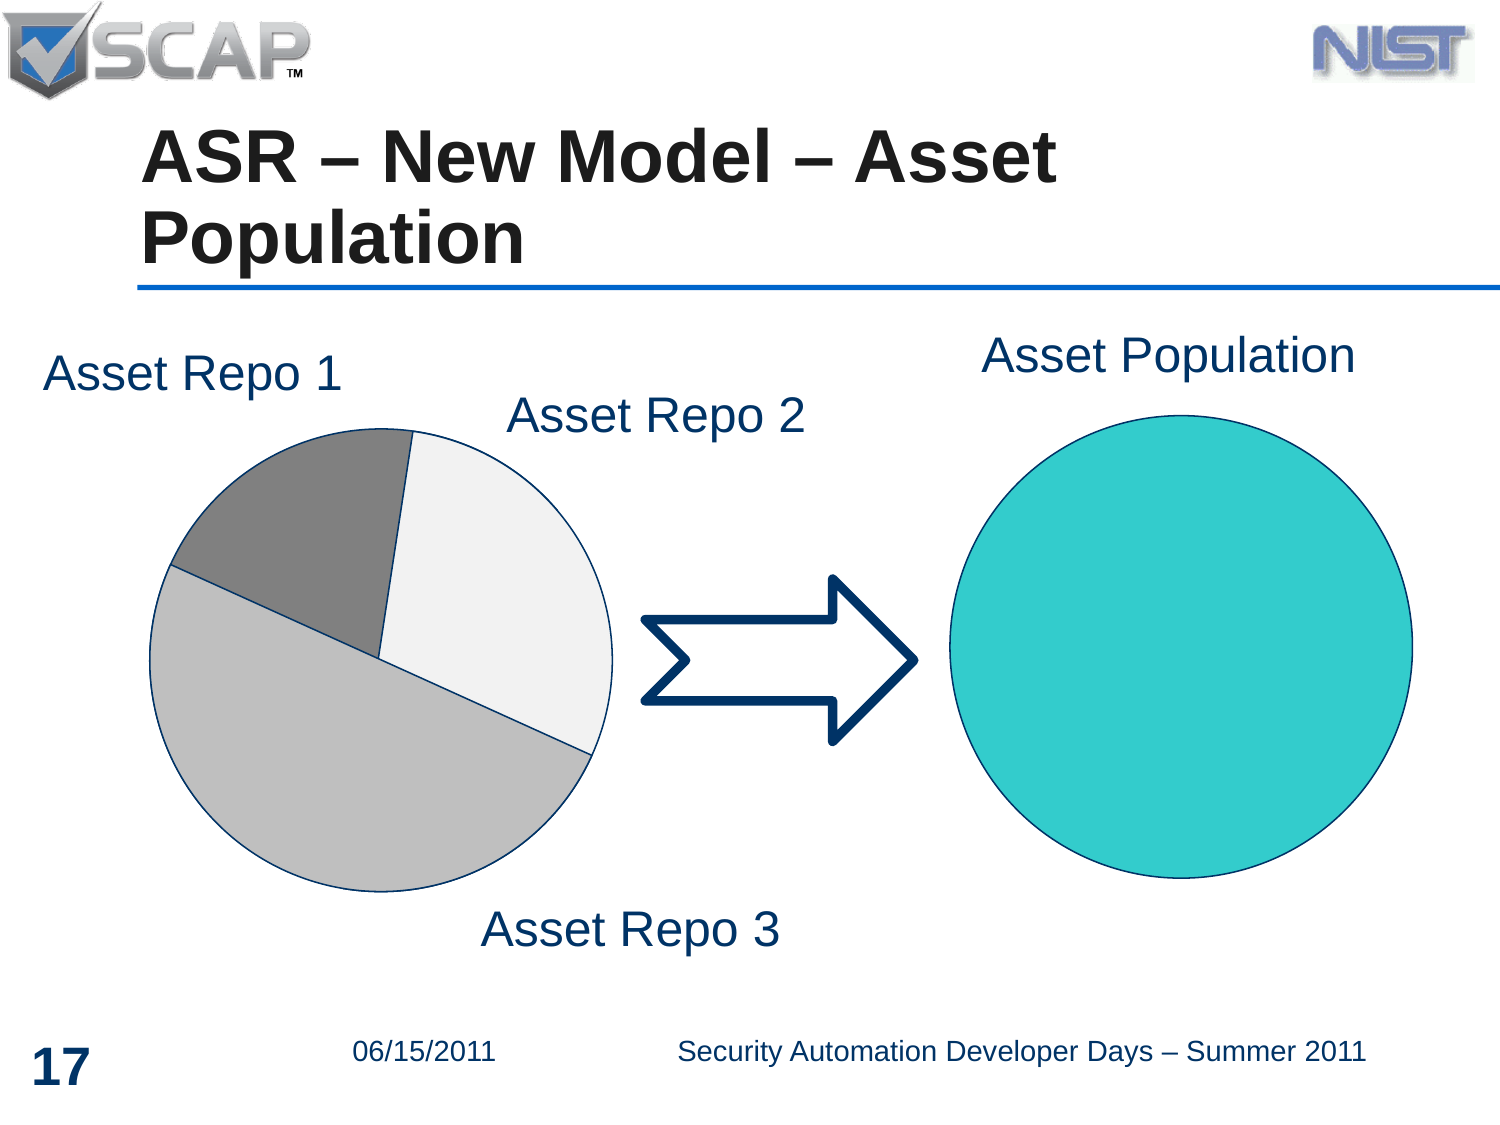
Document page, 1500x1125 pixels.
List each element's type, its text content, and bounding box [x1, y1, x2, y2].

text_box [149, 428, 613, 892]
text_box Asset Repo 2 [474, 375, 838, 450]
slide_number 17 [13, 1023, 111, 1105]
picture [1312, 24, 1475, 83]
text_box Asset Population [924, 314, 1413, 390]
text_box [645, 578, 914, 742]
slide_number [337, 1025, 662, 1103]
footer Security Automation Developer Days – Summer 2011 [662, 1025, 1426, 1103]
text_box Asset Repo 3 [449, 889, 812, 965]
title ASR – New Model – Asset Population [124, 99, 1426, 288]
text_box [949, 415, 1413, 879]
text_box Asset Repo 1 [11, 333, 375, 409]
picture [0, 0, 313, 103]
